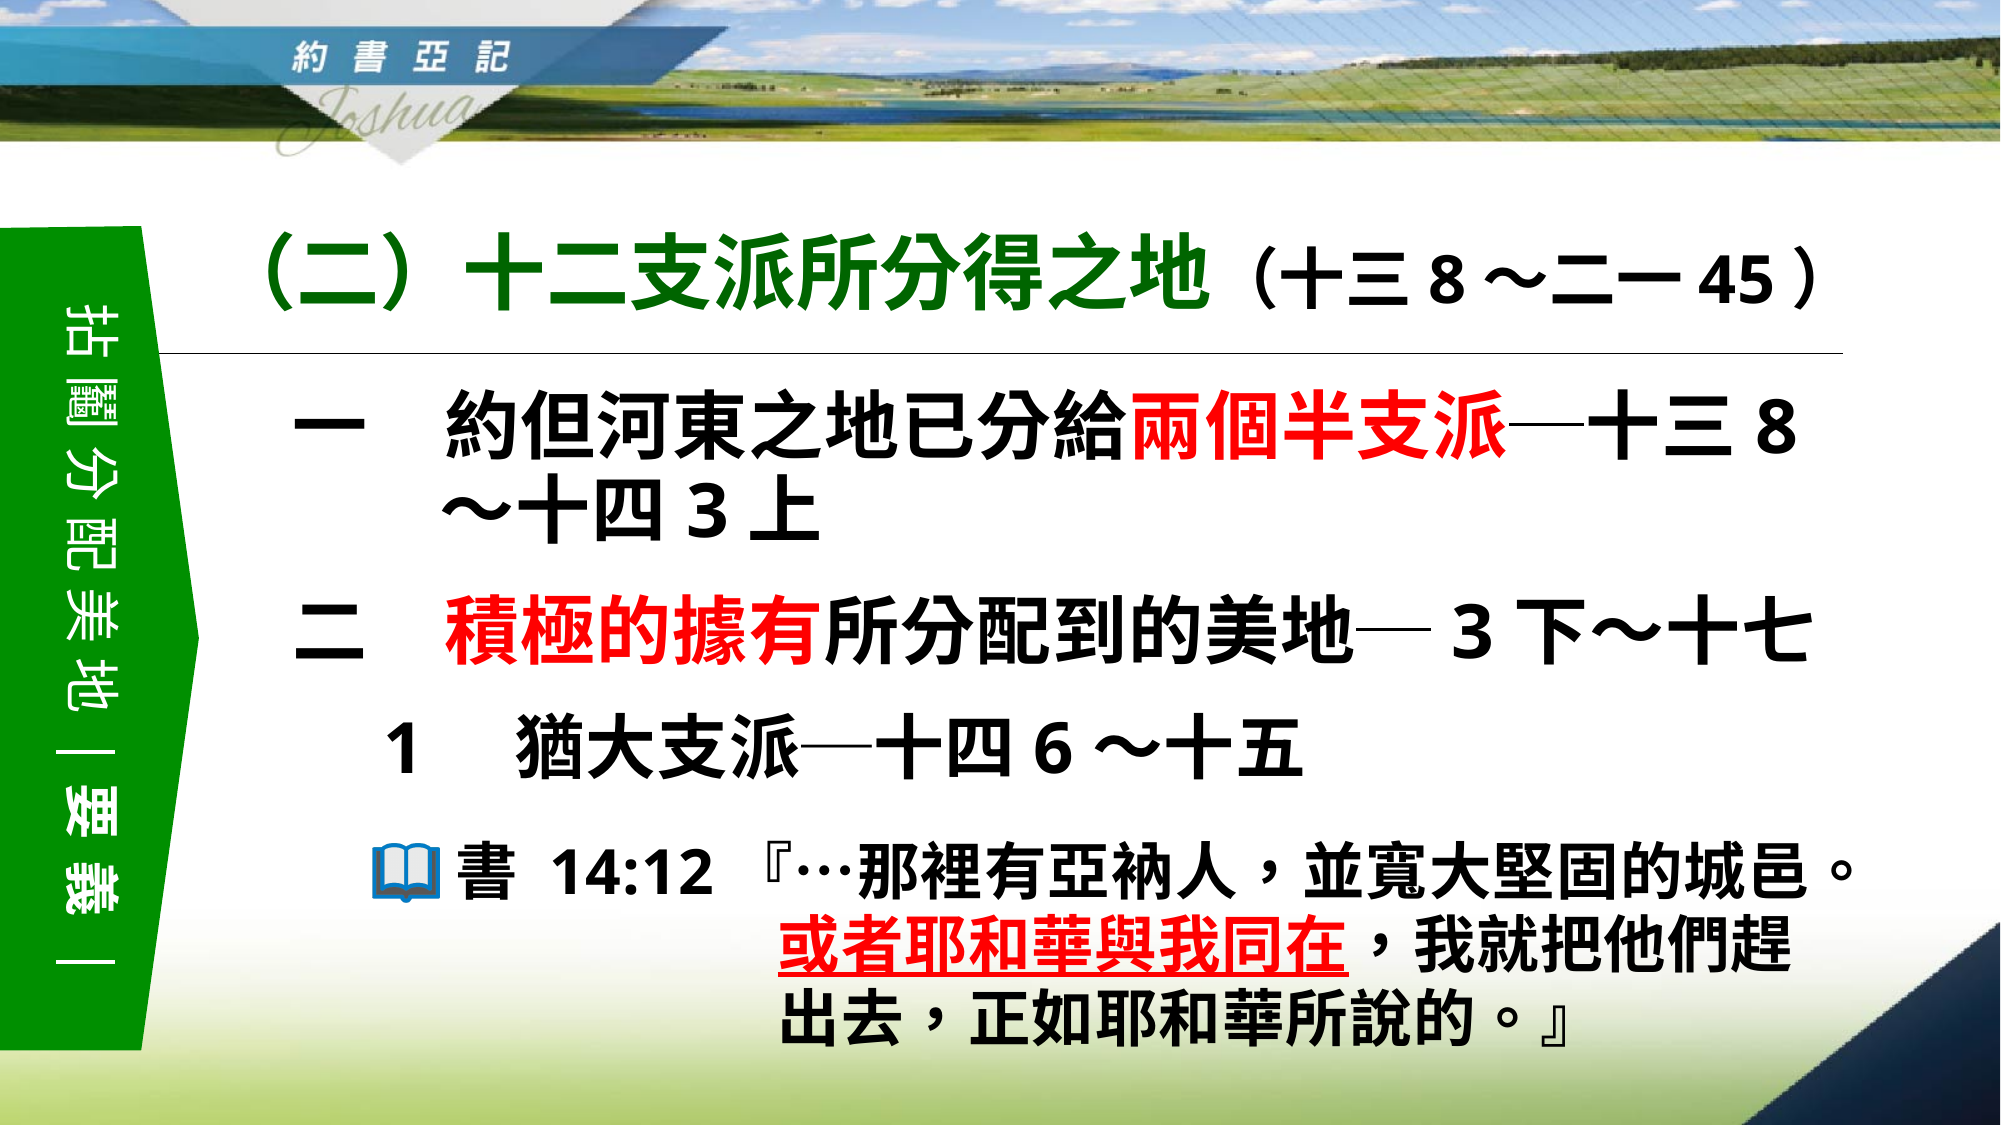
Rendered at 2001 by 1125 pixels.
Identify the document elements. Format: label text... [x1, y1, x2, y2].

picture [0, 0, 2001, 1125]
text_box 書 14:12『…那裡有亞衲人，並寬大堅固的城邑。或者耶和華與我同在，我就把他們趕出去，正如耶和華所說的。』 [440, 826, 1851, 1061]
text_box [0, 224, 200, 1052]
text_box 1 猶大支派─十四6～十五 [339, 707, 1851, 796]
text_box 一 約但河東之地已分給兩個半支派─十三8～十四3上 二 積極的據有所分配到的美地─3下～十七 [277, 377, 1883, 682]
text_box 拈鬮分配美地 要義 [36, 288, 135, 1013]
text_box （二）十二支派所分得之地（十三8～二一45） [198, 213, 1883, 328]
